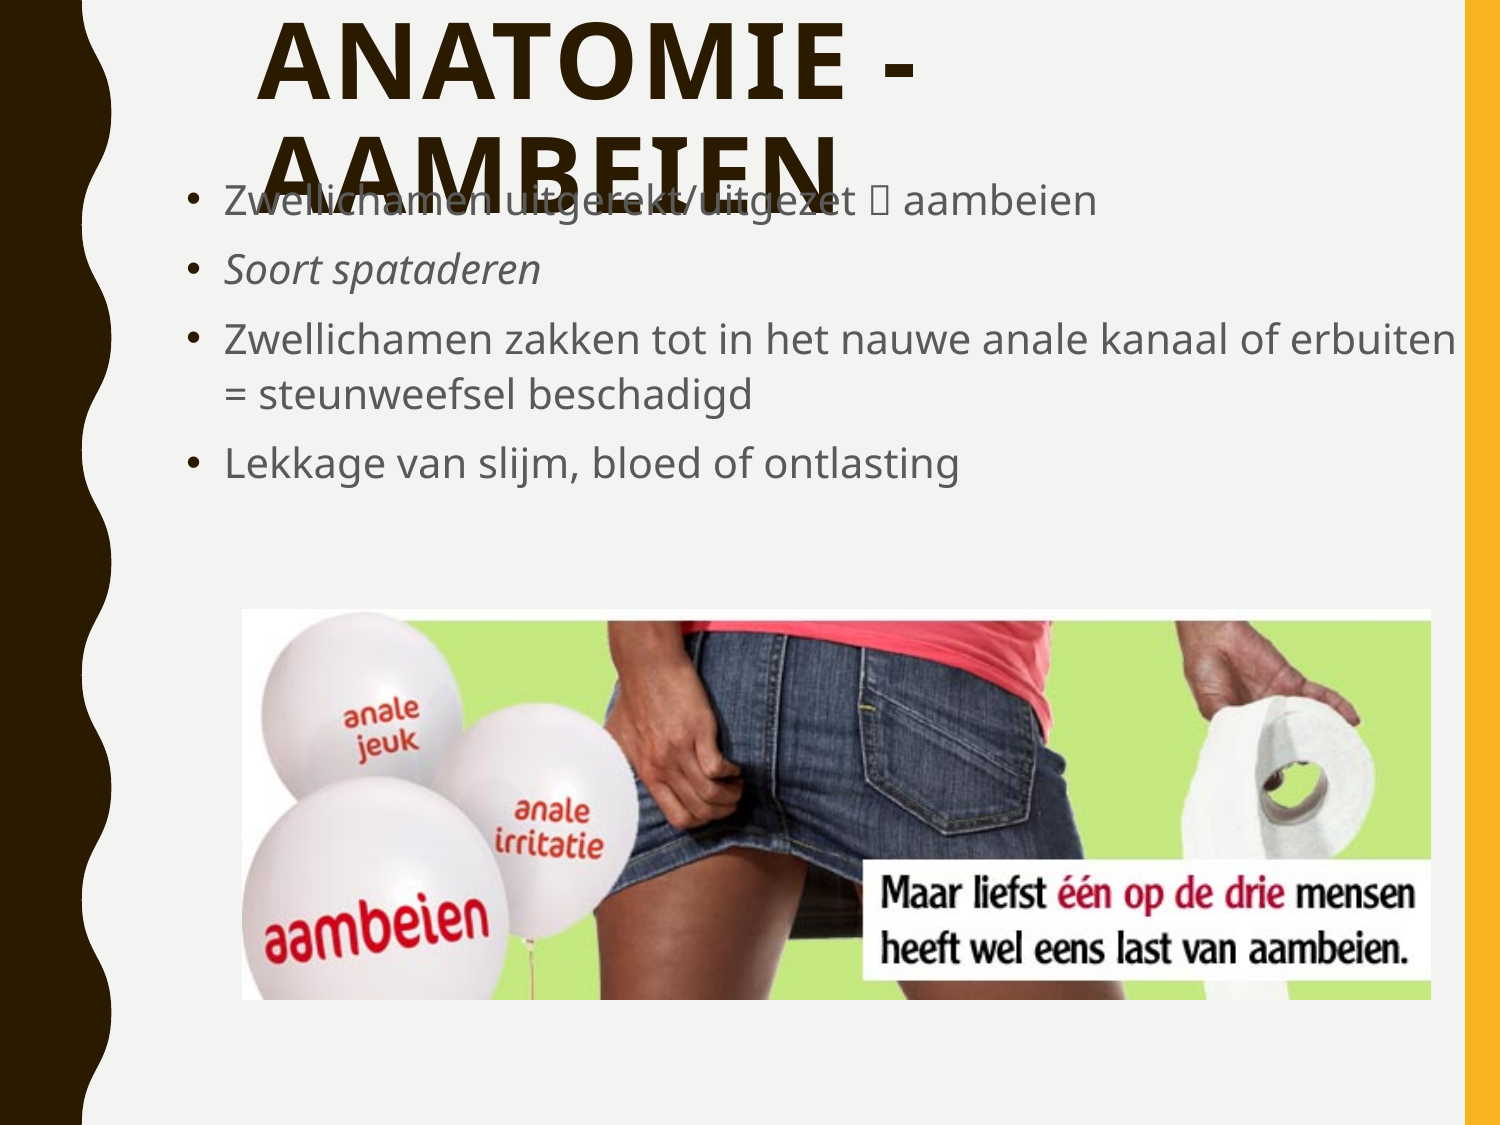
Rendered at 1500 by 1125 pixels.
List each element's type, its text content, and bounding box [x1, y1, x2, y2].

title Anatomie - Aambeien [242, 0, 1473, 160]
list Zwellichamen uitgerekt/uitgezet  aambeien Soort spataderen Zwellichamen zakken tot in het nauwe anale kanaal of erbuiten = steunweefsel beschadigd Lekkage van slijm, bloed of ontlasting [171, 160, 1483, 516]
picture [242, 609, 1431, 1000]
